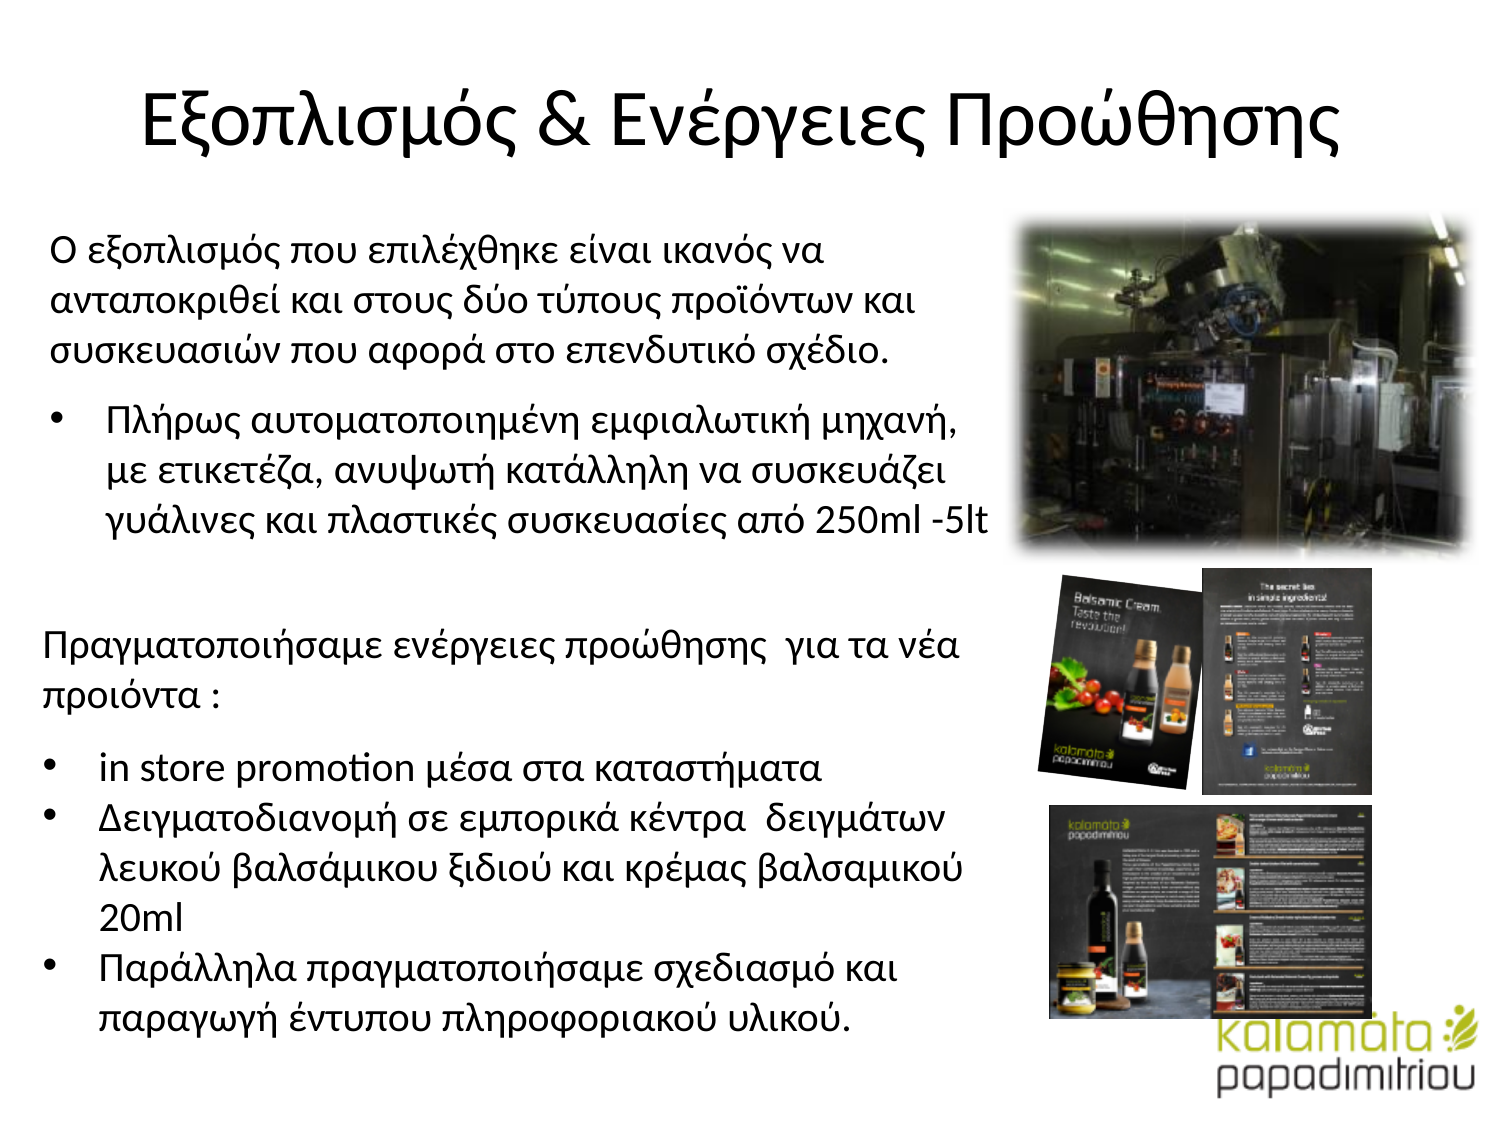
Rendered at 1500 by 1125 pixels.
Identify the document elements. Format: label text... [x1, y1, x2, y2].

text_box Ο εξοπλισμός που επιλέχθηκε είναι ικανός να ανταποκριθεί και στους δύο τύπους προϊόντων και συσκευασιών που αφορά στο επενδυτικό σχέδιο. Πλήρως αυτοματοποιημένη εμφιαλωτική μηχανή, με ετικετέζα, ανυψωτή κατάλληλη να συσκευάζει γυάλινες και πλαστικές συσκευασίες από 250ml -5lt [34, 214, 997, 550]
text_box Πραγματοποιήσαμε ενέργειες προώθησης για τα νέα προιόντα : in store promotion μέσα στα καταστήματα Δειγματοδιανομή σε εμπορικά κέντρα δειγμάτων λευκού βαλσάμικου ξιδιού και κρέμας βαλσαμικού 20ml Παράλληλα πραγματοποιήσαμε σχεδιασμό και παραγωγή έντυπου πληροφοριακού υλικού. [27, 609, 1022, 1098]
title Εξοπλισμός & Eνέργειες Προώθησης [75, 19, 1425, 207]
picture [1049, 805, 1484, 1101]
picture [1002, 207, 1479, 565]
picture [1038, 568, 1372, 796]
